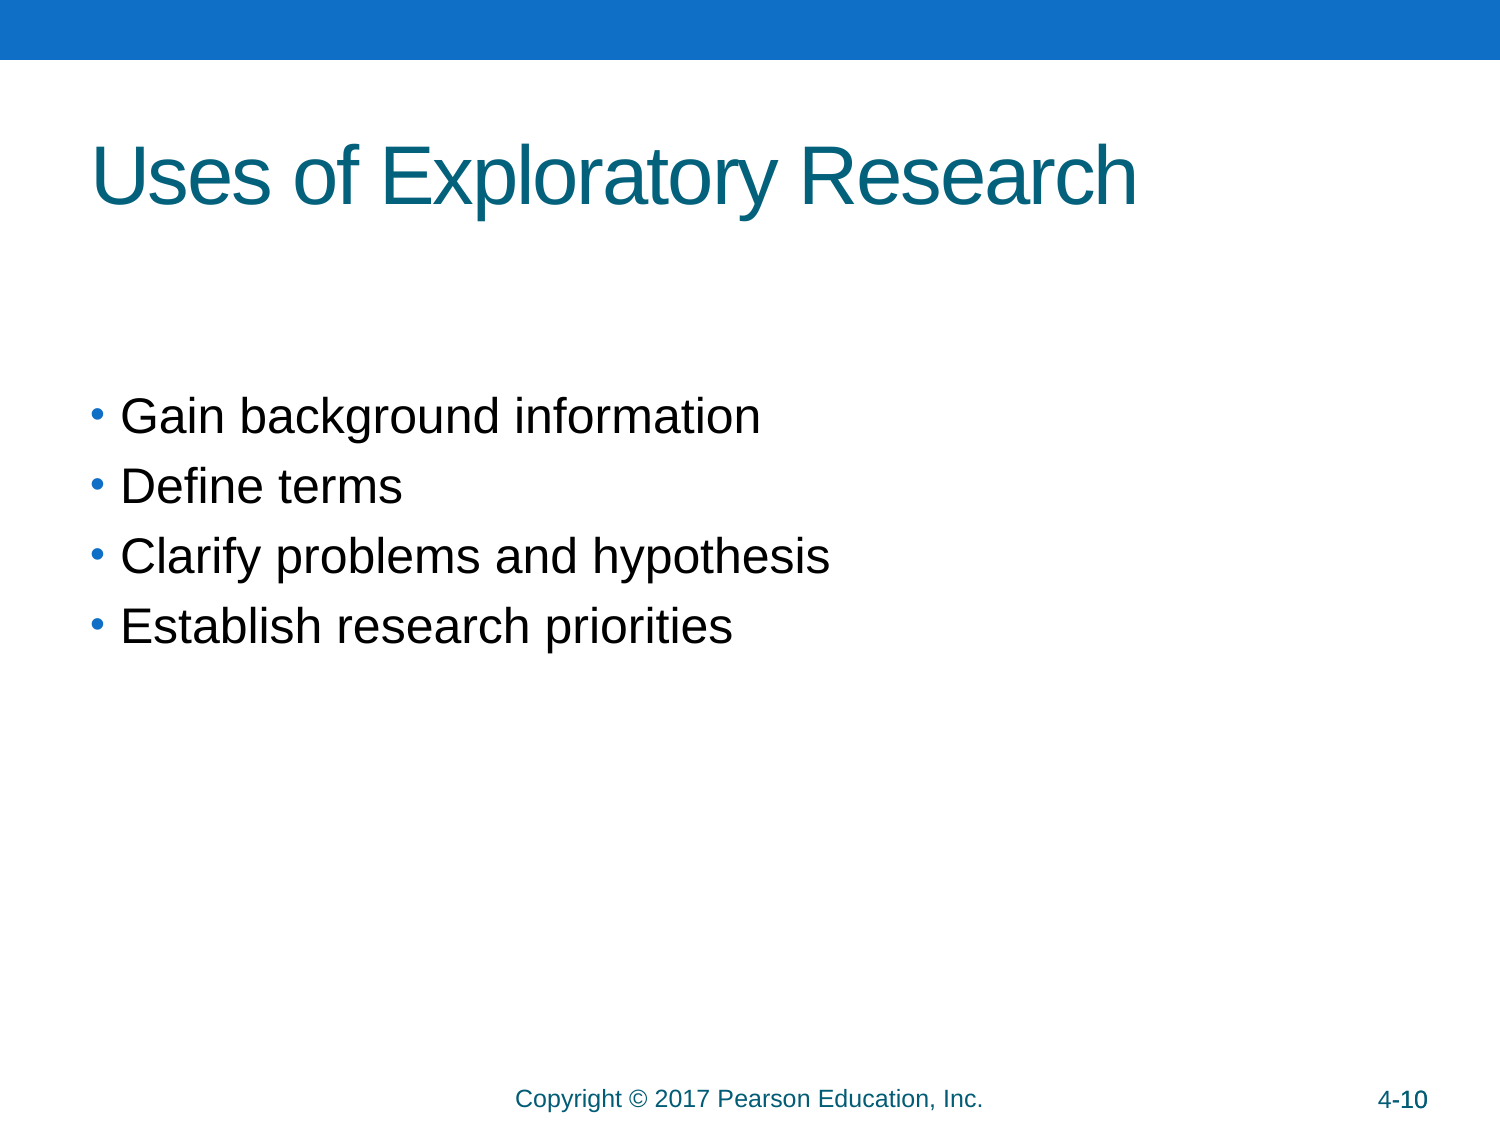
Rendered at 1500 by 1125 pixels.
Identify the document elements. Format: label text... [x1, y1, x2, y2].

title Uses of Exploratory Research [75, 90, 1425, 253]
list Gain background information Define terms Clarify problems and hypothesis Establish research priorities [75, 376, 1425, 1125]
